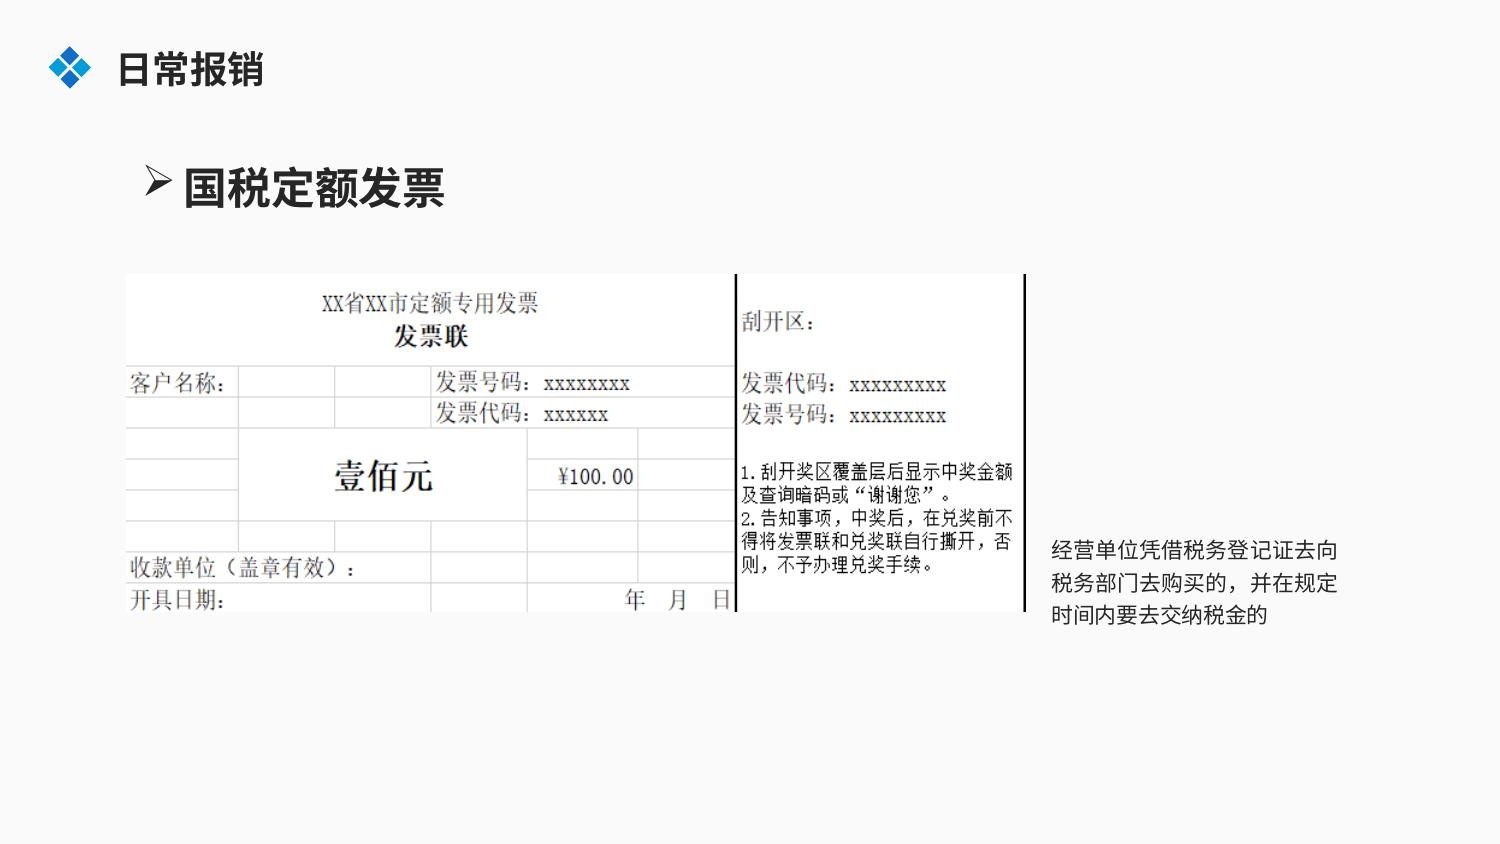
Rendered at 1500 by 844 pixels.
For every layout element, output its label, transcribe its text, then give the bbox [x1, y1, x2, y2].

text_box 国税定额发票 [126, 152, 645, 221]
picture [126, 274, 1026, 613]
text_box 经营单位凭借税务登记证去向税务部门去购买的，并在规定时间内要去交纳税金的 [1036, 522, 1353, 636]
text_box 日常报销 [100, 38, 735, 99]
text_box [55, 52, 85, 83]
